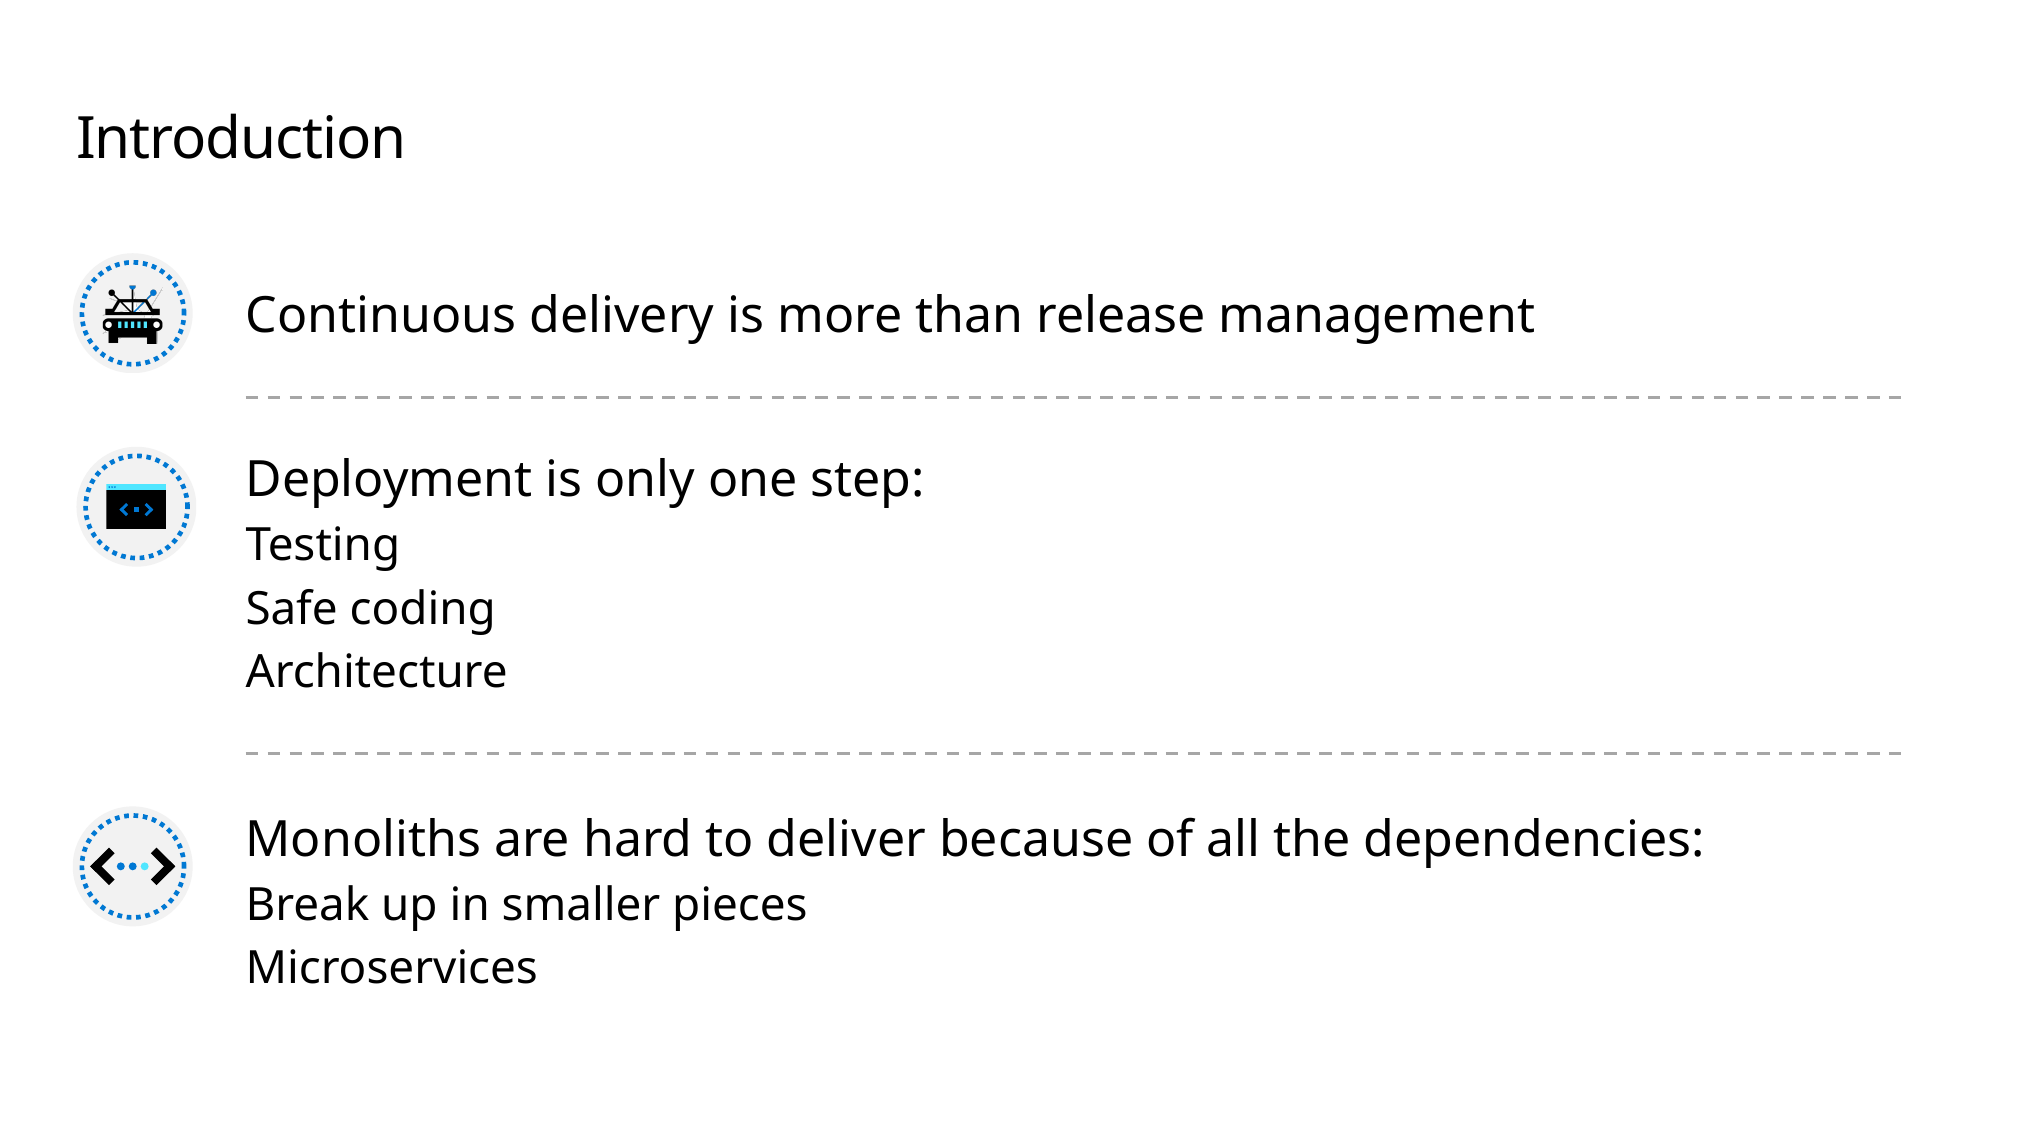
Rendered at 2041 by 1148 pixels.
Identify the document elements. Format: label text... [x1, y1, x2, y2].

picture [72, 805, 193, 927]
title Introduction [76, 103, 1969, 172]
picture [75, 446, 197, 567]
picture [72, 252, 193, 374]
text_box Continuous delivery is more than release management [245, 282, 1736, 343]
text_box Deployment is only one step: Testing Safe coding Architecture [245, 446, 1370, 697]
text_box Monoliths are hard to deliver because of all the dependencies: Break up in smaller pieces Microservices [245, 806, 1794, 993]
